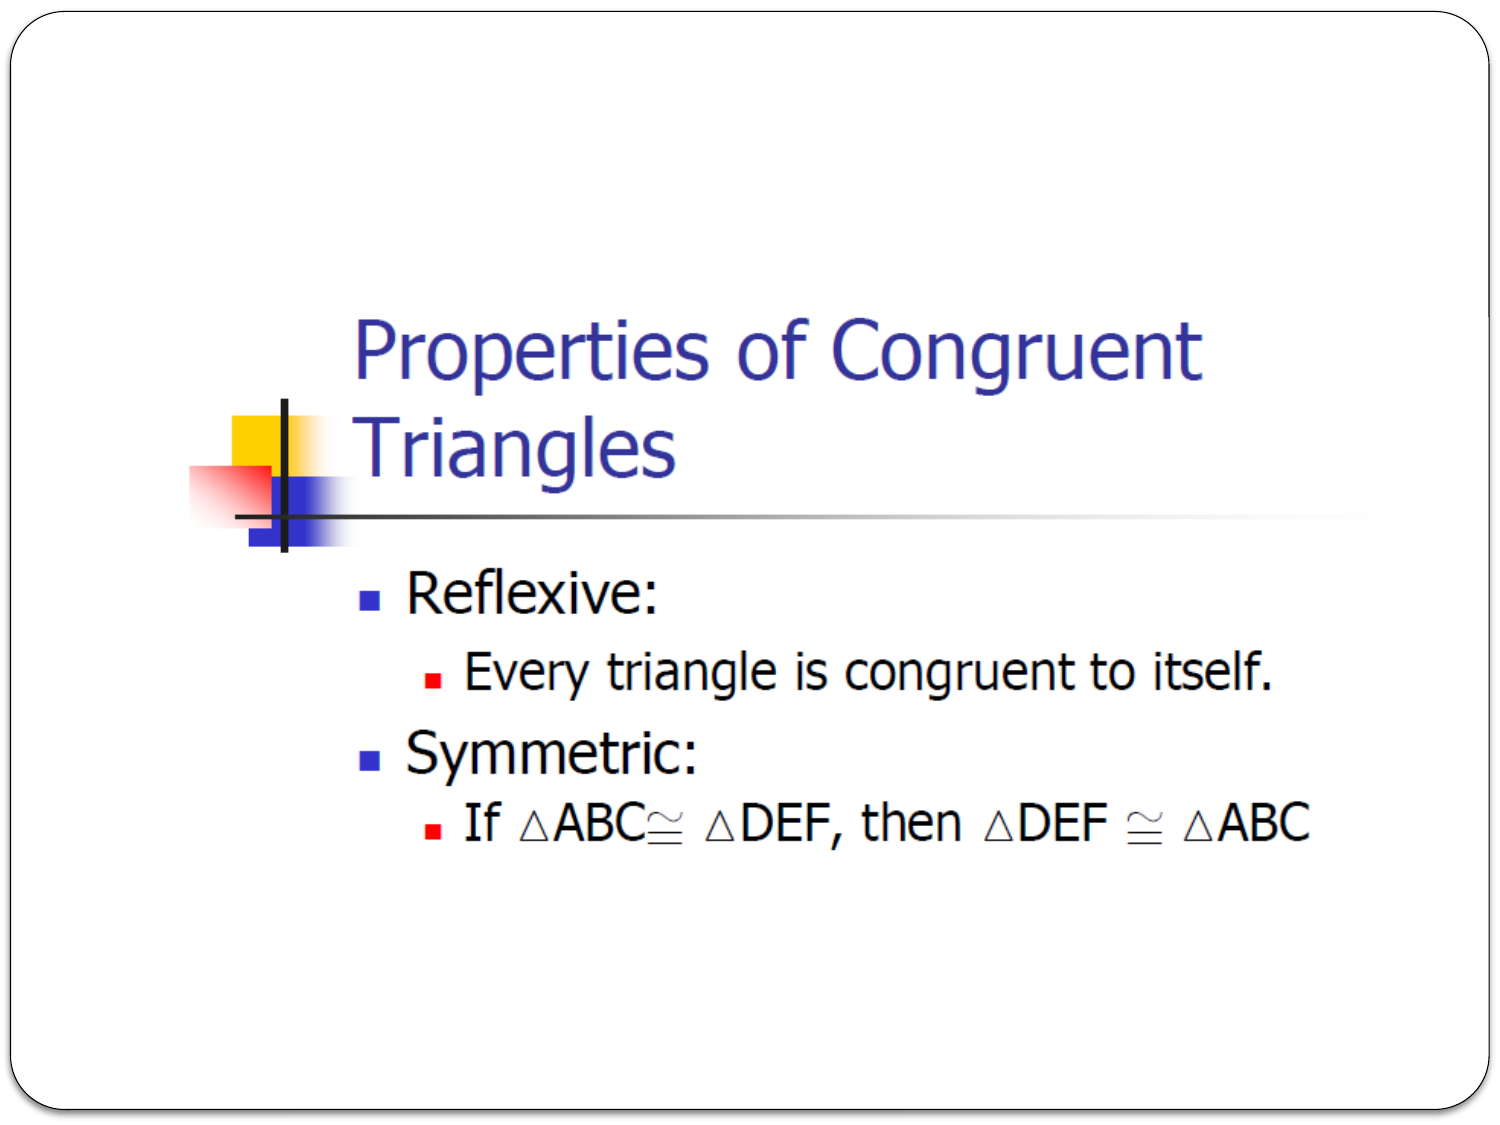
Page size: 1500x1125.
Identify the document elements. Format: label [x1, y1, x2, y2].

list [149, 277, 1426, 948]
